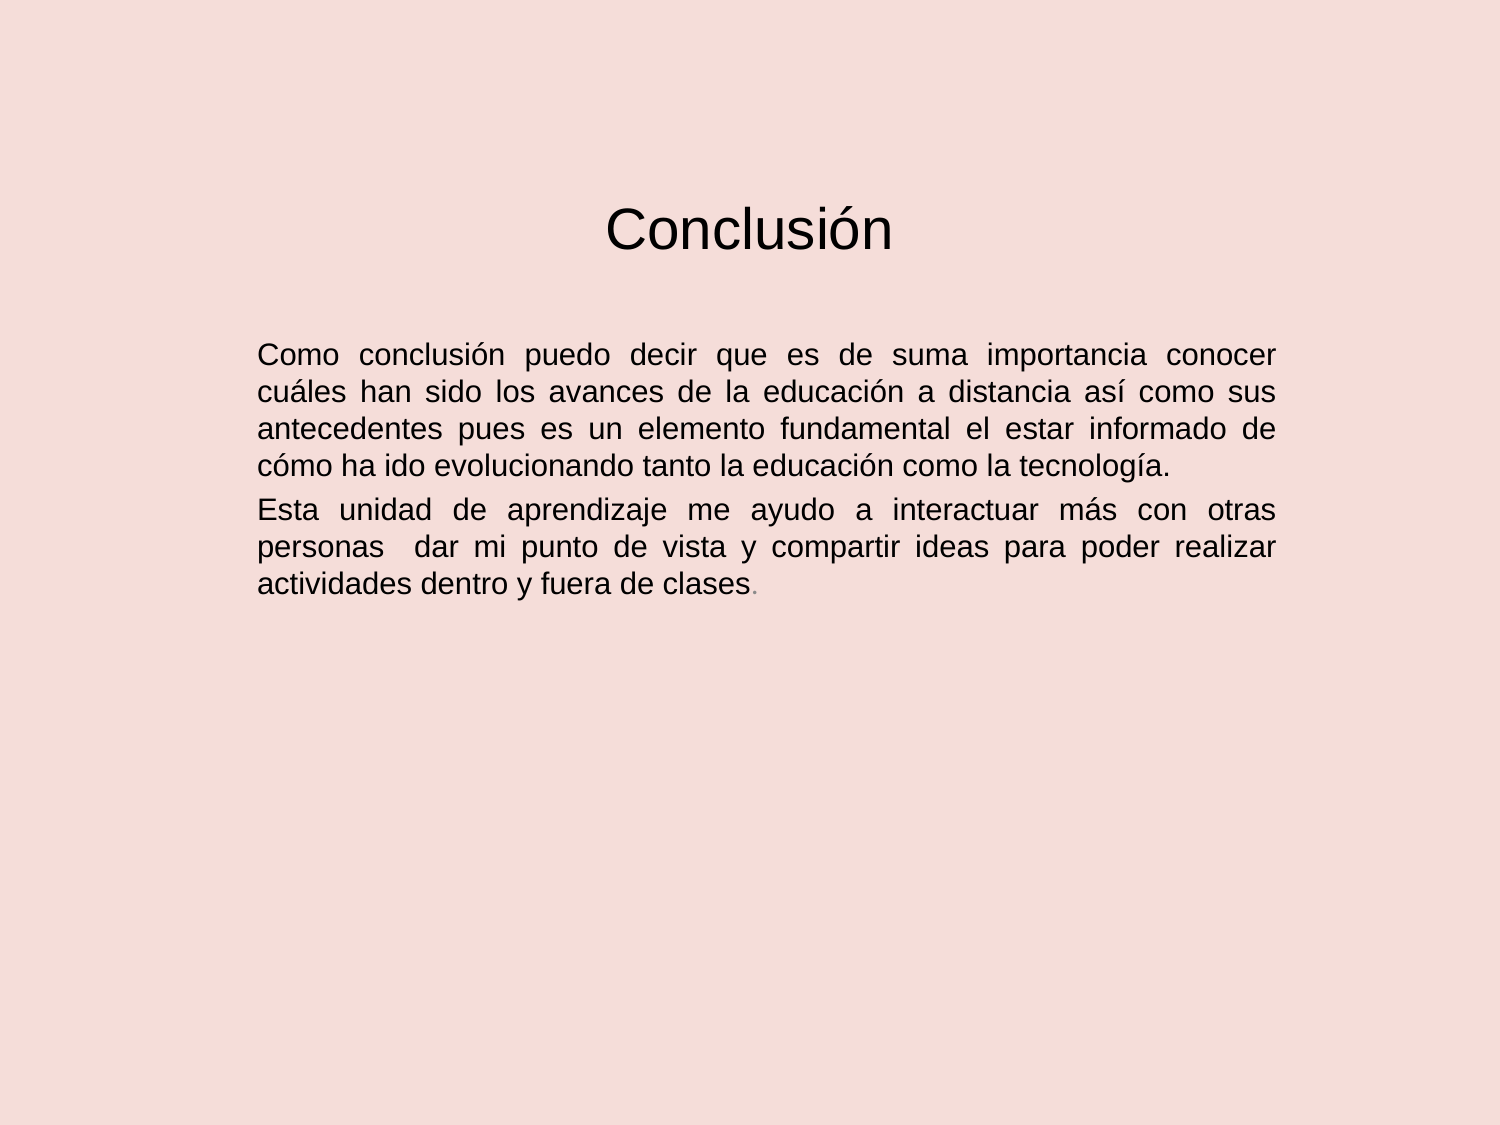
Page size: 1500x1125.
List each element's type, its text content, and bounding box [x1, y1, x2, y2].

subtitle Como conclusión puedo decir que es de suma importancia conocer cuáles han sido los avances de la educación a distancia así como sus antecedentes pues es un elemento fundamental el estar informado de cómo ha ido evolucionando tanto la educación como la tecnología. Esta unidad de aprendizaje me ayudo a interactuar más con otras personas dar mi punto de vista y compartir ideas para poder realizar actividades dentro y fuera de clases. [242, 326, 1293, 614]
title Conclusión [112, 125, 1388, 327]
